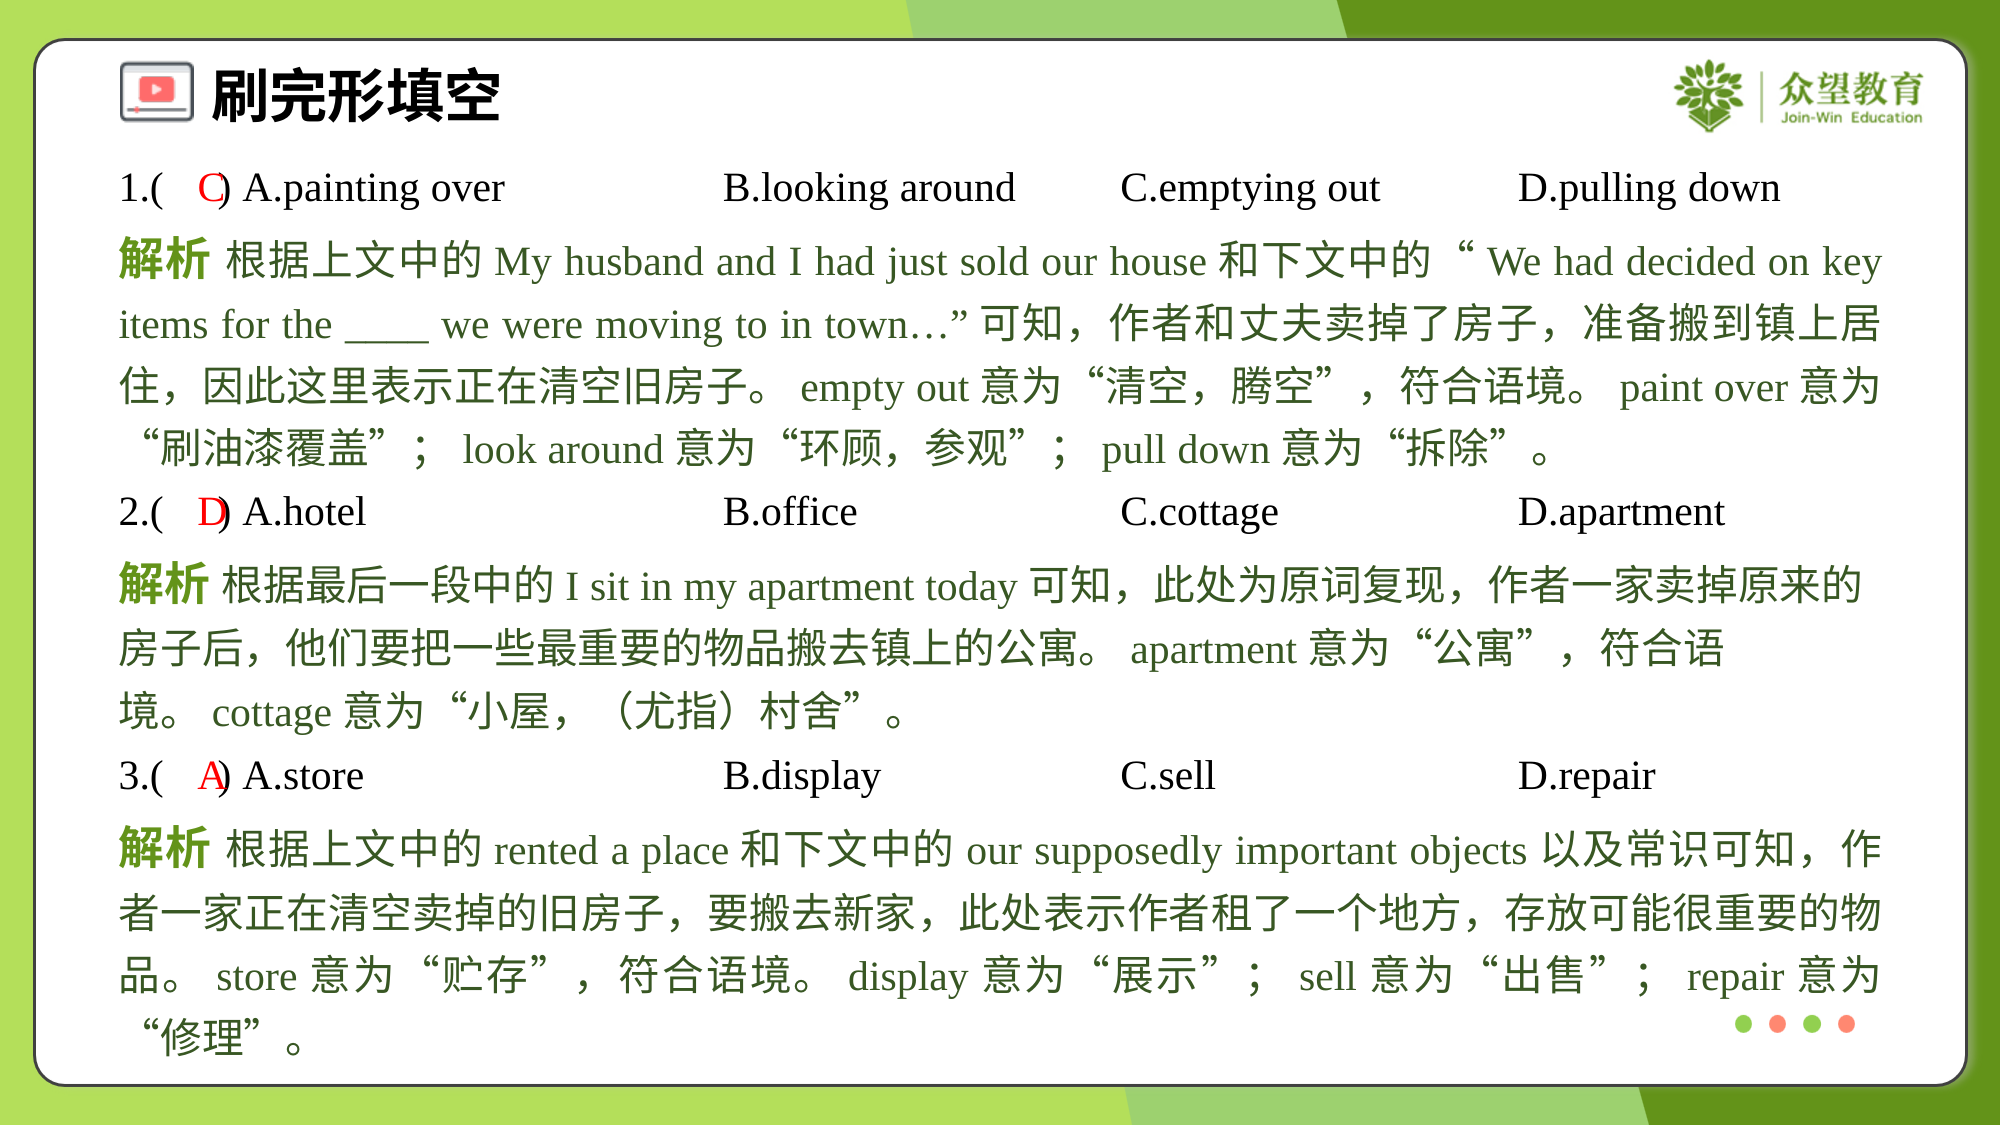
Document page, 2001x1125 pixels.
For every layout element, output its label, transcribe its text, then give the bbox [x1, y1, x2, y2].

text_box 1.( ) A.painting over B.looking around C.emptying out D.pulling down [231, 146, 1883, 204]
text_box 2.( ) A.hotel B.office C.cottage D.apartment [233, 471, 1883, 529]
text_box 1.( ) A.painting over B.looking around C.emptying out D.pulling down [118, 146, 192, 204]
text_box 3.( ) A.store B.display C.sell D.repair [233, 735, 1883, 793]
text_box 解析 根据上文中的My husband and I had just sold our house和下文中的“We had decided on key items for the ____ we were moving to in town…”可知，作者和丈夫卖掉了房子，准备搬到镇上居住，因此这里表示正在清空旧房子。empty out意为“清空，腾空”，符合语境。paint over意为“刷油漆覆盖”；look around意为“环顾，参观”；pull down意为“拆除”。 [118, 215, 1883, 467]
text_box 2.( ) A.hotel B.office C.cottage D.apartment [118, 471, 192, 529]
text_box A [192, 735, 233, 794]
text_box 解析 根据最后一段中的I sit in my apartment today可知，此处为原词复现，作者一家卖掉原来的房子后，他们要把一些最重要的物品搬去镇上的公寓。apartment意为“公寓”，符合语境。cottage意为“小屋，（尤指）村舍”。 [118, 540, 1883, 730]
text_box 解析 根据上文中的rented a place和下文中的our supposedly important objects以及常识可知，作者一家正在清空卖掉的旧房子，要搬去新家，此处表示作者租了一个地方，存放可能很重要的物品。store意为“贮存”，符合语境。display意为“展示”；sell意为“出售”；repair意为“修理”。 [118, 805, 1883, 995]
text_box D [192, 471, 233, 529]
text_box C [192, 146, 231, 205]
picture [0, 0, 2000, 1125]
text_box 3.( ) A.store B.display C.sell D.repair [118, 735, 192, 793]
